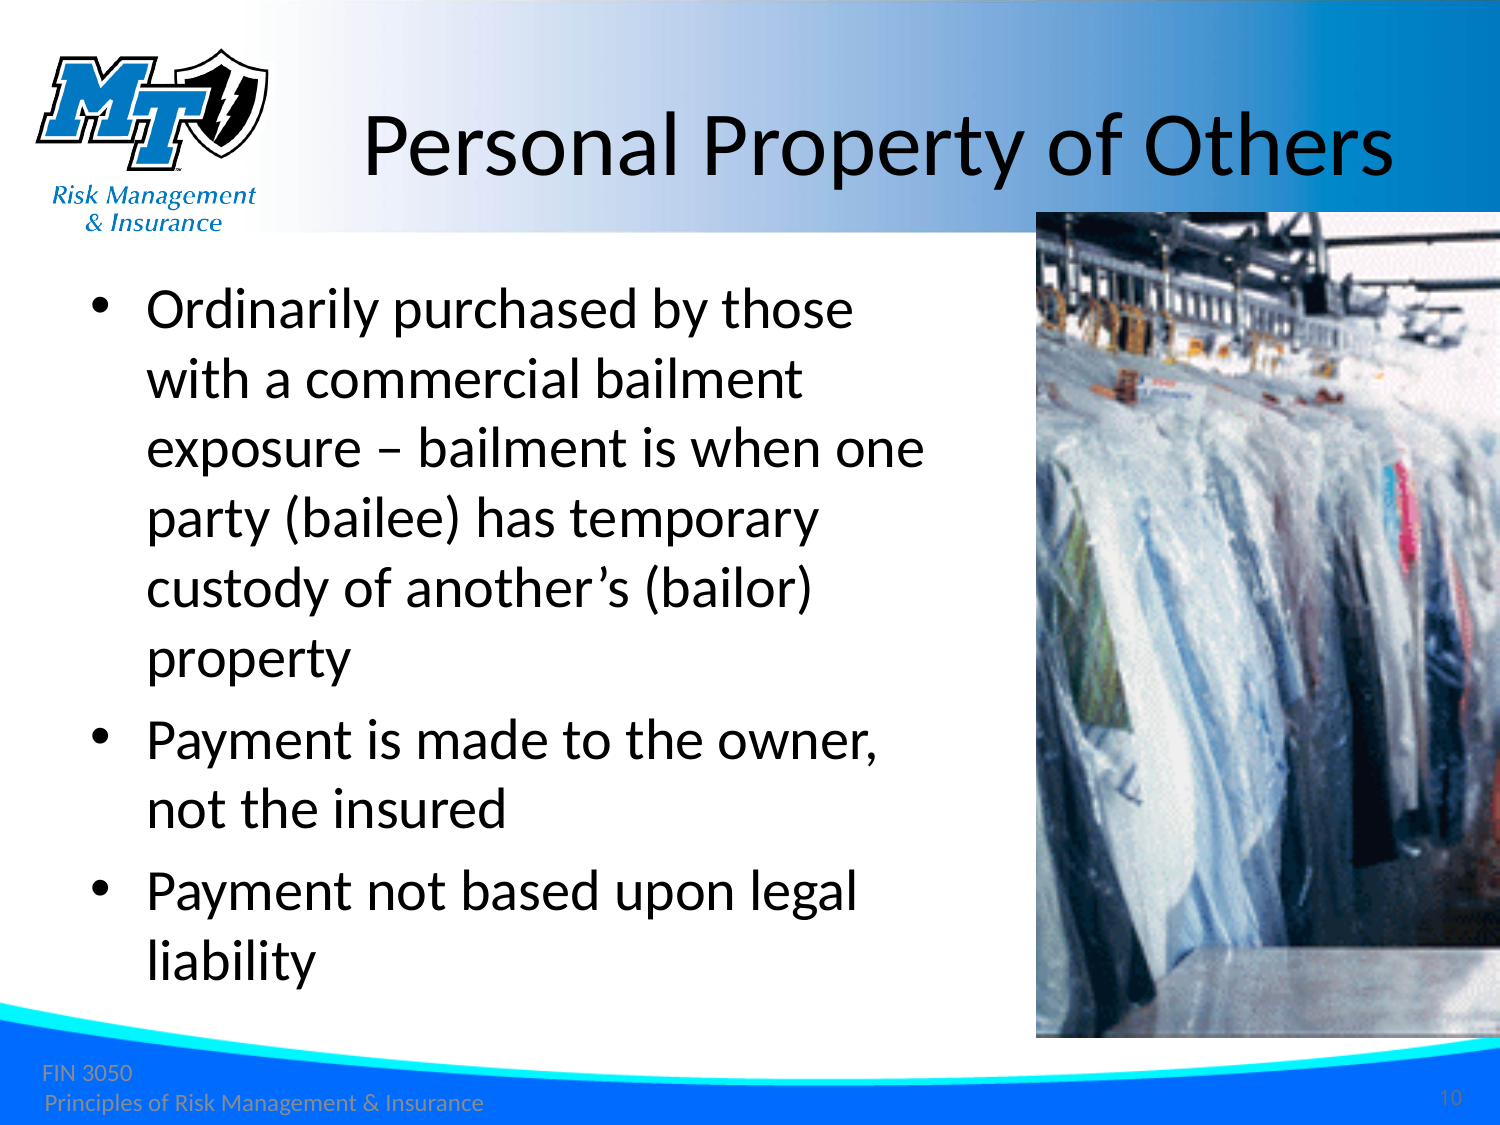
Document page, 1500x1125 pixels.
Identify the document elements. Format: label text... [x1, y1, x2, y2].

slide_number 10 [1337, 1053, 1463, 1114]
picture [0, 0, 1500, 1125]
picture [35, 0, 1322, 238]
list Ordinarily purchased by those with a commercial bailment exposure – bailment is when one party (bailee) has temporary custody of another’s (bailor) property Payment is made to the owner, not the insured Payment not based upon legal liability [75, 262, 963, 1006]
title Personal Property of Others [334, 45, 1425, 233]
